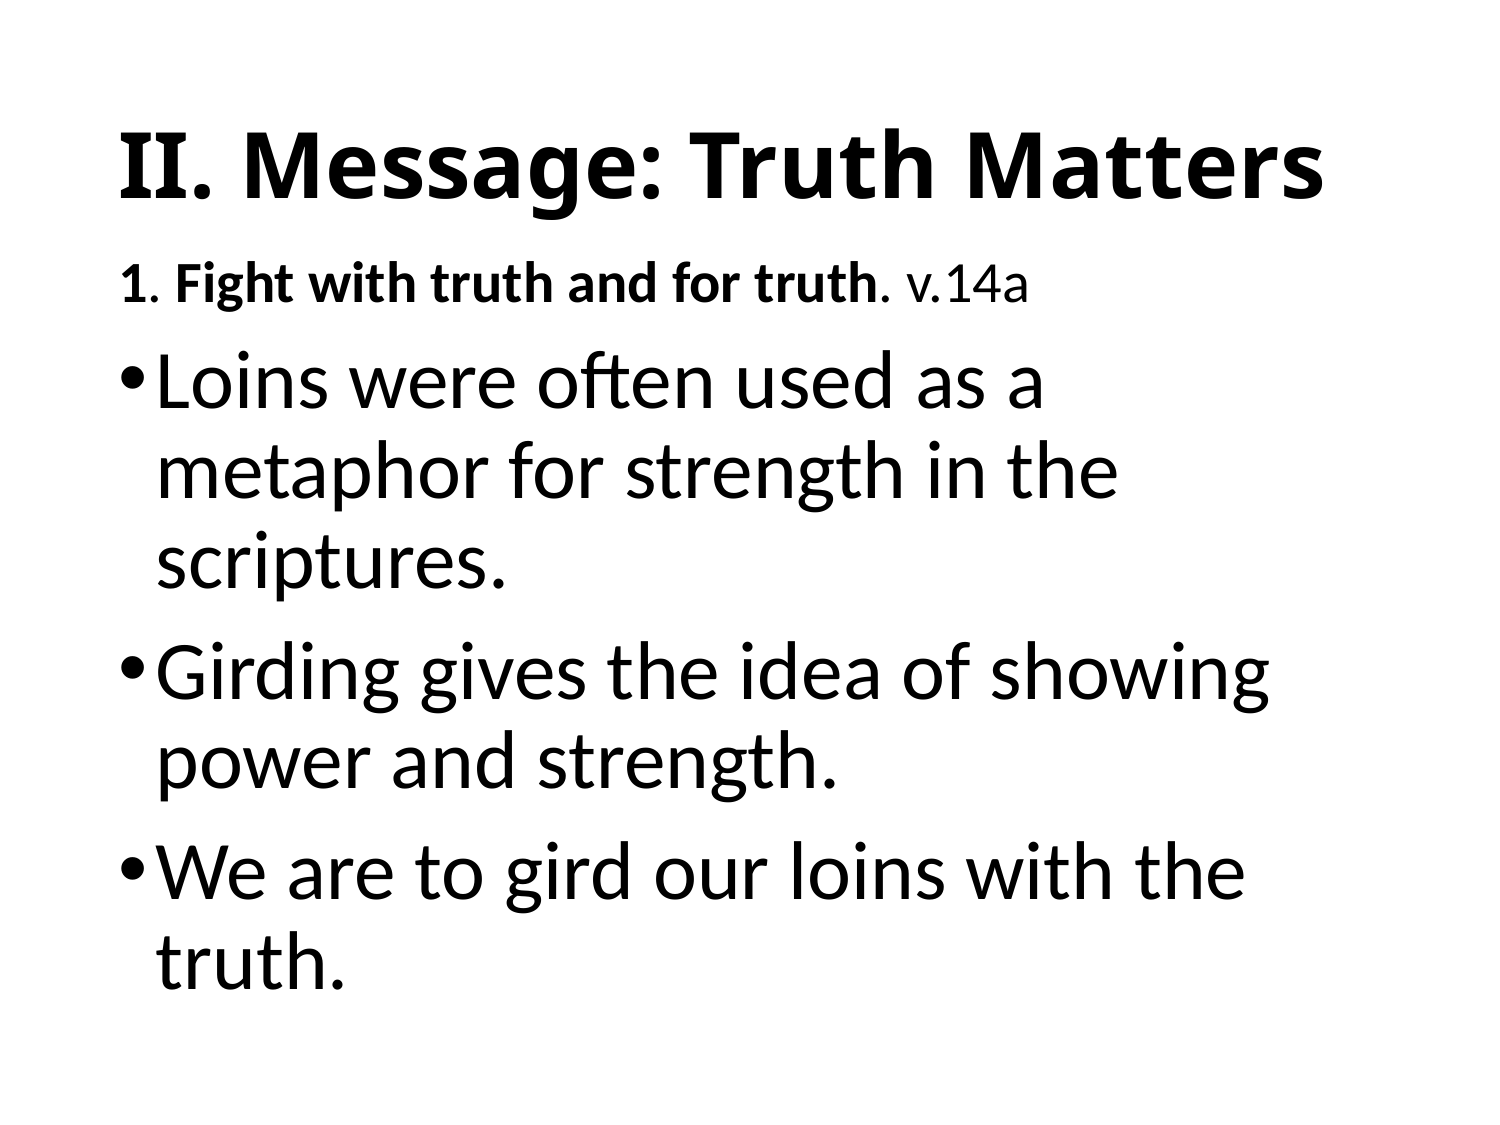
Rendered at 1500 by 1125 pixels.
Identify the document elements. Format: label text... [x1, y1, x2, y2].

title II. Message: Truth Matters [103, 59, 1397, 245]
list 1. Fight with truth and for truth. v.14a Loins were often used as a metaphor for strength in the scriptures. Girding gives the idea of showing power and strength. We are to gird our loins with the truth. [103, 245, 1397, 959]
